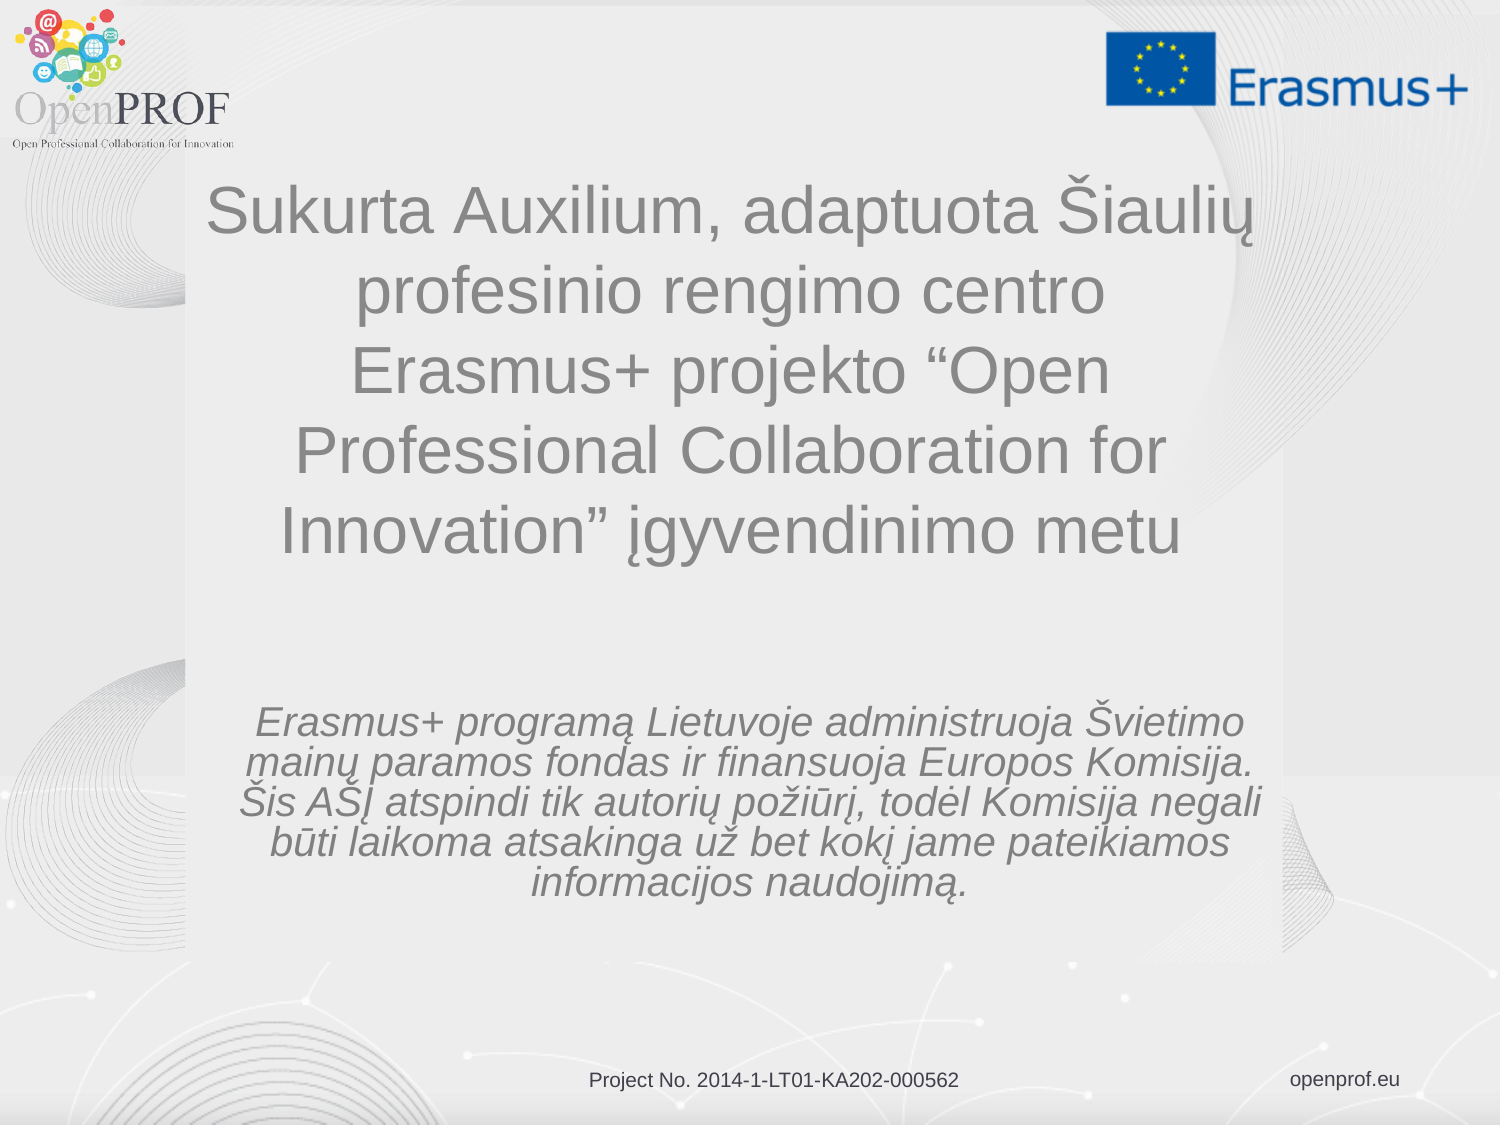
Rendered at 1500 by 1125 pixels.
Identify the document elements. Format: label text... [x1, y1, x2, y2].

subtitle Sukurta Auxilium, adaptuota Šiaulių profesinio rengimo centro Erasmus+ projekto “Open Professional Collaboration for Innovation” įgyvendinimo metu [187, 159, 1275, 516]
text_box Erasmus+ programą Lietuvoje administruoja Švietimo mainų paramos fondas ir finansuoja Europos Komisija. Šis AŠĮ atspindi tik autorių požiūrį, todėl Komisija negali būti laikoma atsakinga už bet kokį jame pateikiamos informacijos naudojimą. [206, 692, 1295, 917]
picture [0, 0, 1500, 1125]
